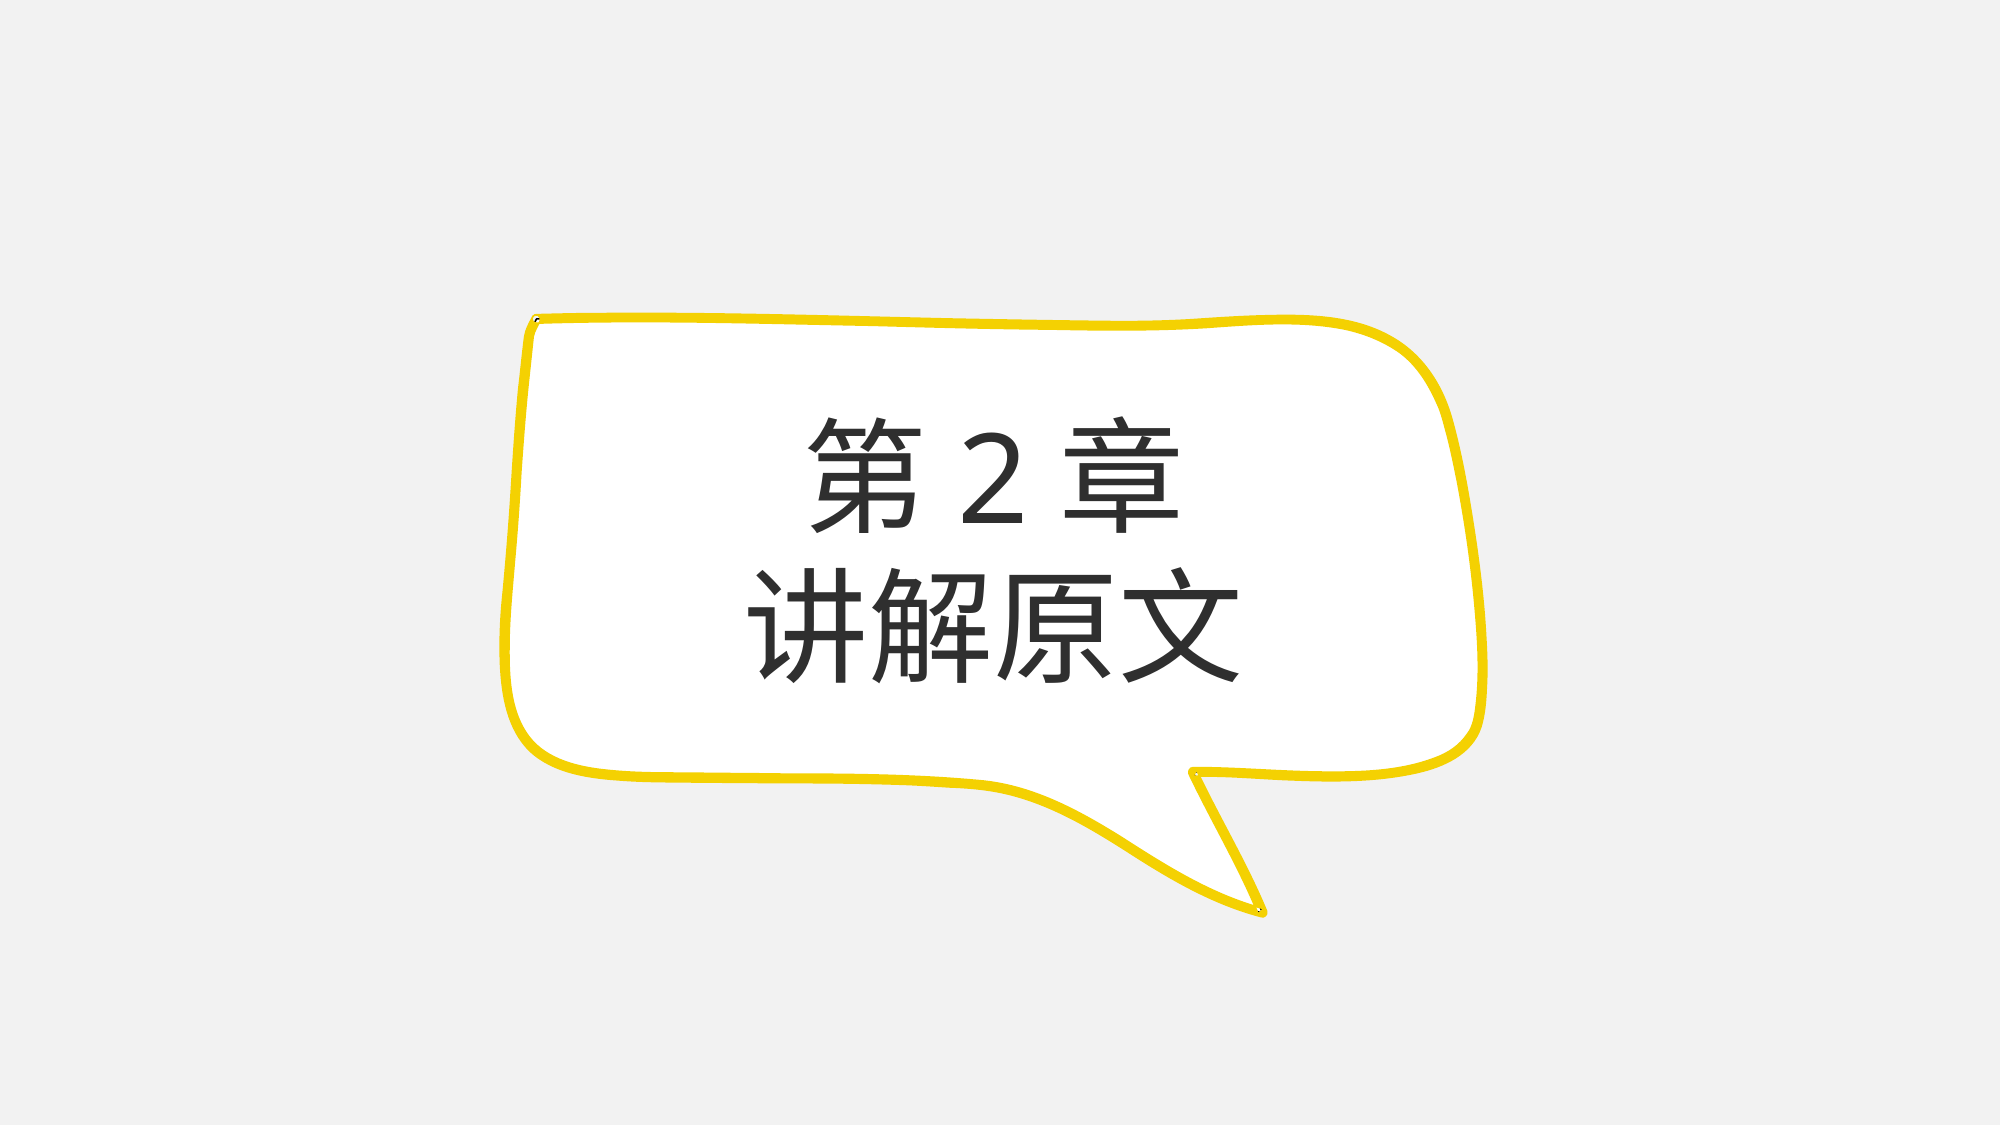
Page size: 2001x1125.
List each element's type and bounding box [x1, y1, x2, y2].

text_box [497, 284, 1503, 918]
